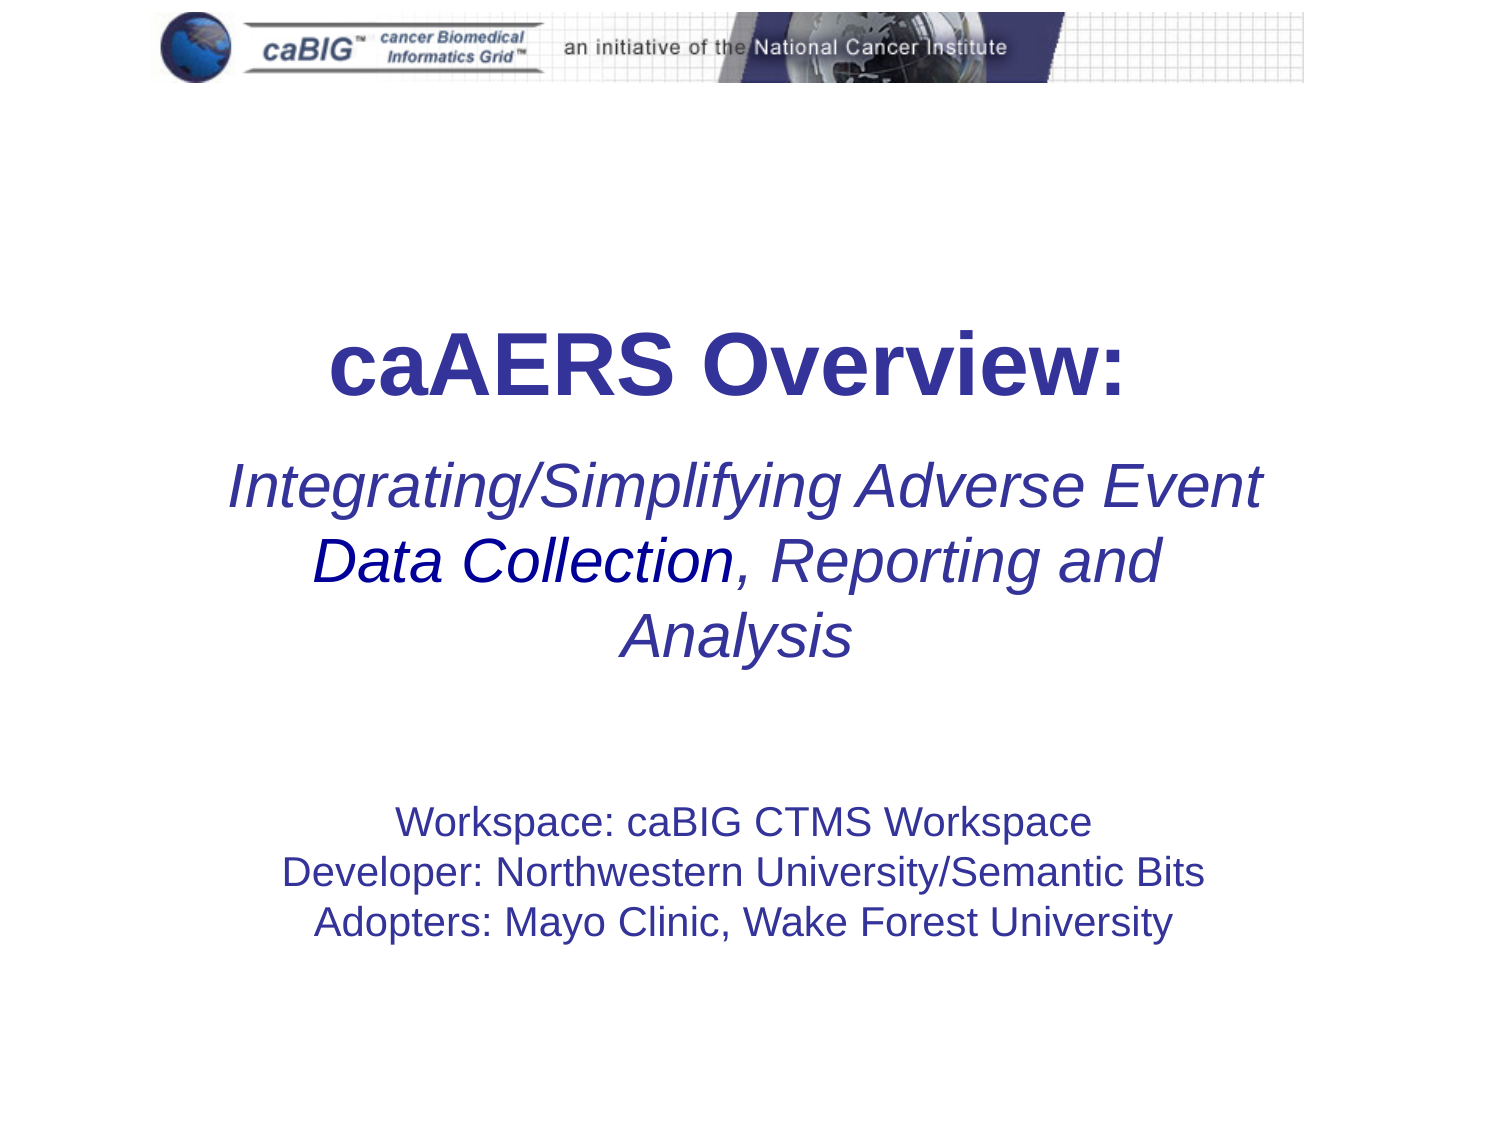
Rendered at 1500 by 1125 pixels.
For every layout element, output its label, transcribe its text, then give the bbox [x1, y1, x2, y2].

subtitle Workspace: caBIG CTMS Workspace Developer: Northwestern University/Semantic Bits Adopters: Mayo Clinic, Wake Forest University [199, 737, 1288, 1026]
picture [150, 12, 1304, 83]
title caAERS Overview: Integrating/Simplifying Adverse Event Data Collection, Reporting and Analysis [193, 274, 1282, 701]
